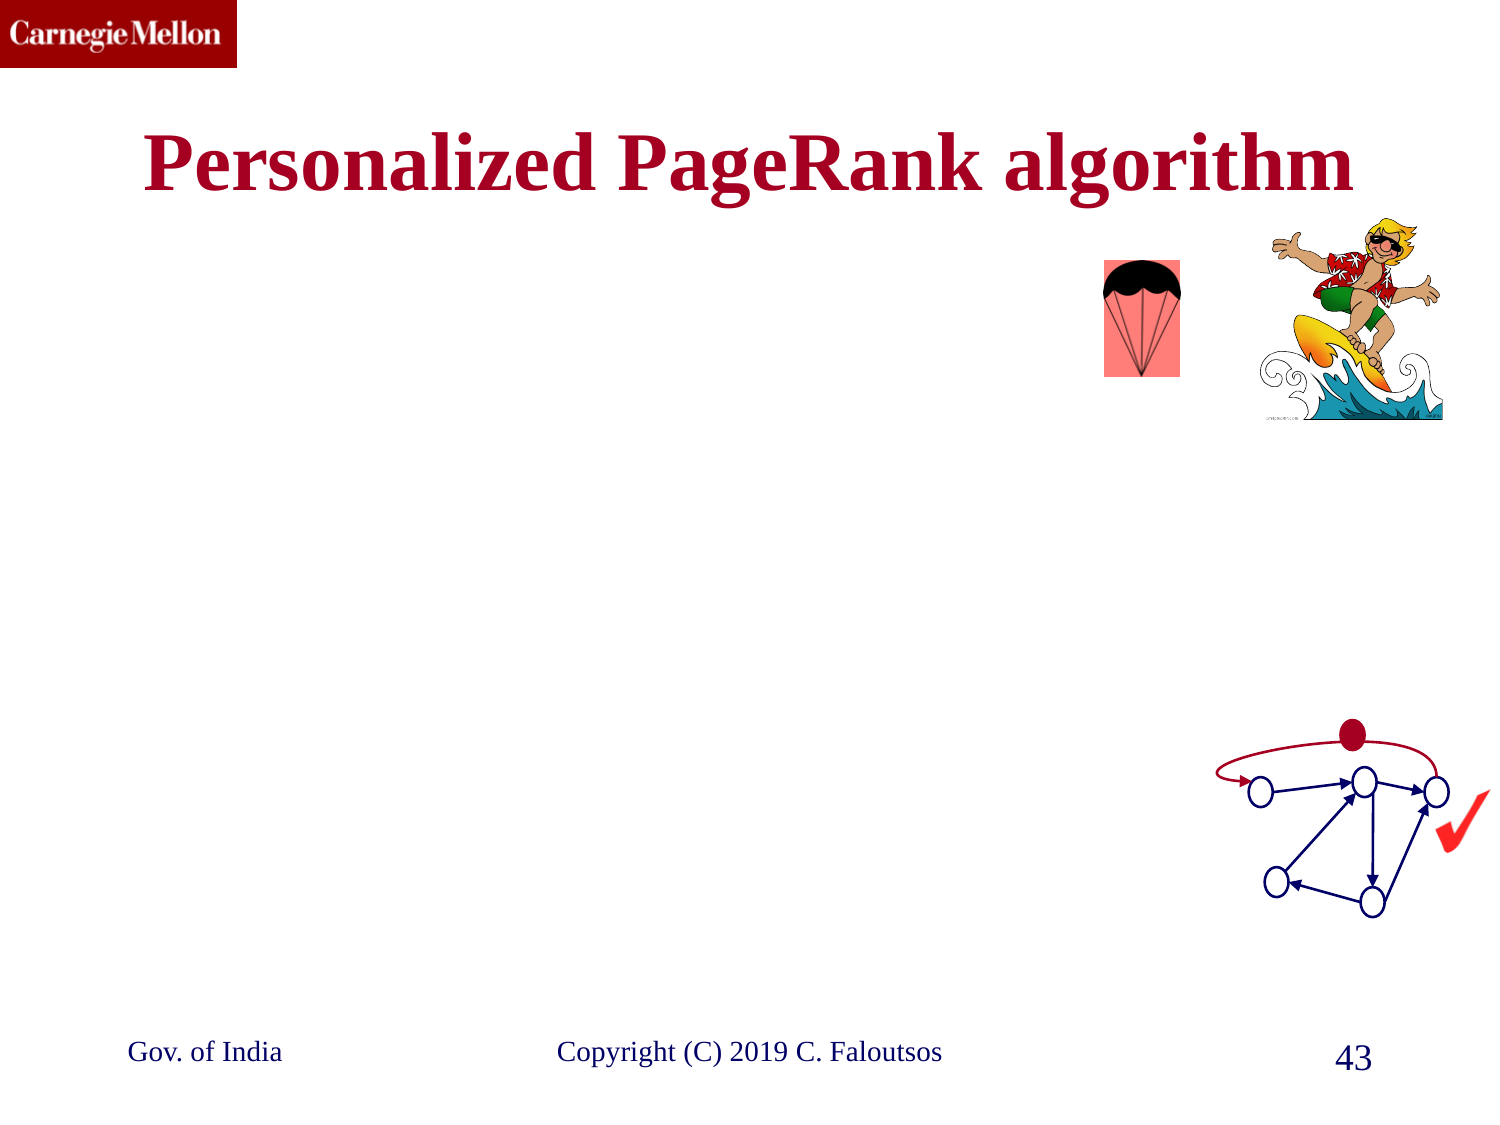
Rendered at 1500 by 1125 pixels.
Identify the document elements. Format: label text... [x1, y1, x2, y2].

slide_number 43 [1074, 1024, 1388, 1101]
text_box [1248, 766, 1449, 918]
title Personalized PageRank algorithm [112, 99, 1388, 213]
text_box [1340, 720, 1365, 751]
picture [1435, 789, 1491, 854]
picture [1103, 259, 1181, 377]
footer Copyright (C) 2019 C. Faloutsos [512, 1024, 988, 1101]
picture [0, 0, 237, 68]
slide_number Gov. of India [112, 1024, 426, 1101]
picture [1256, 212, 1449, 425]
